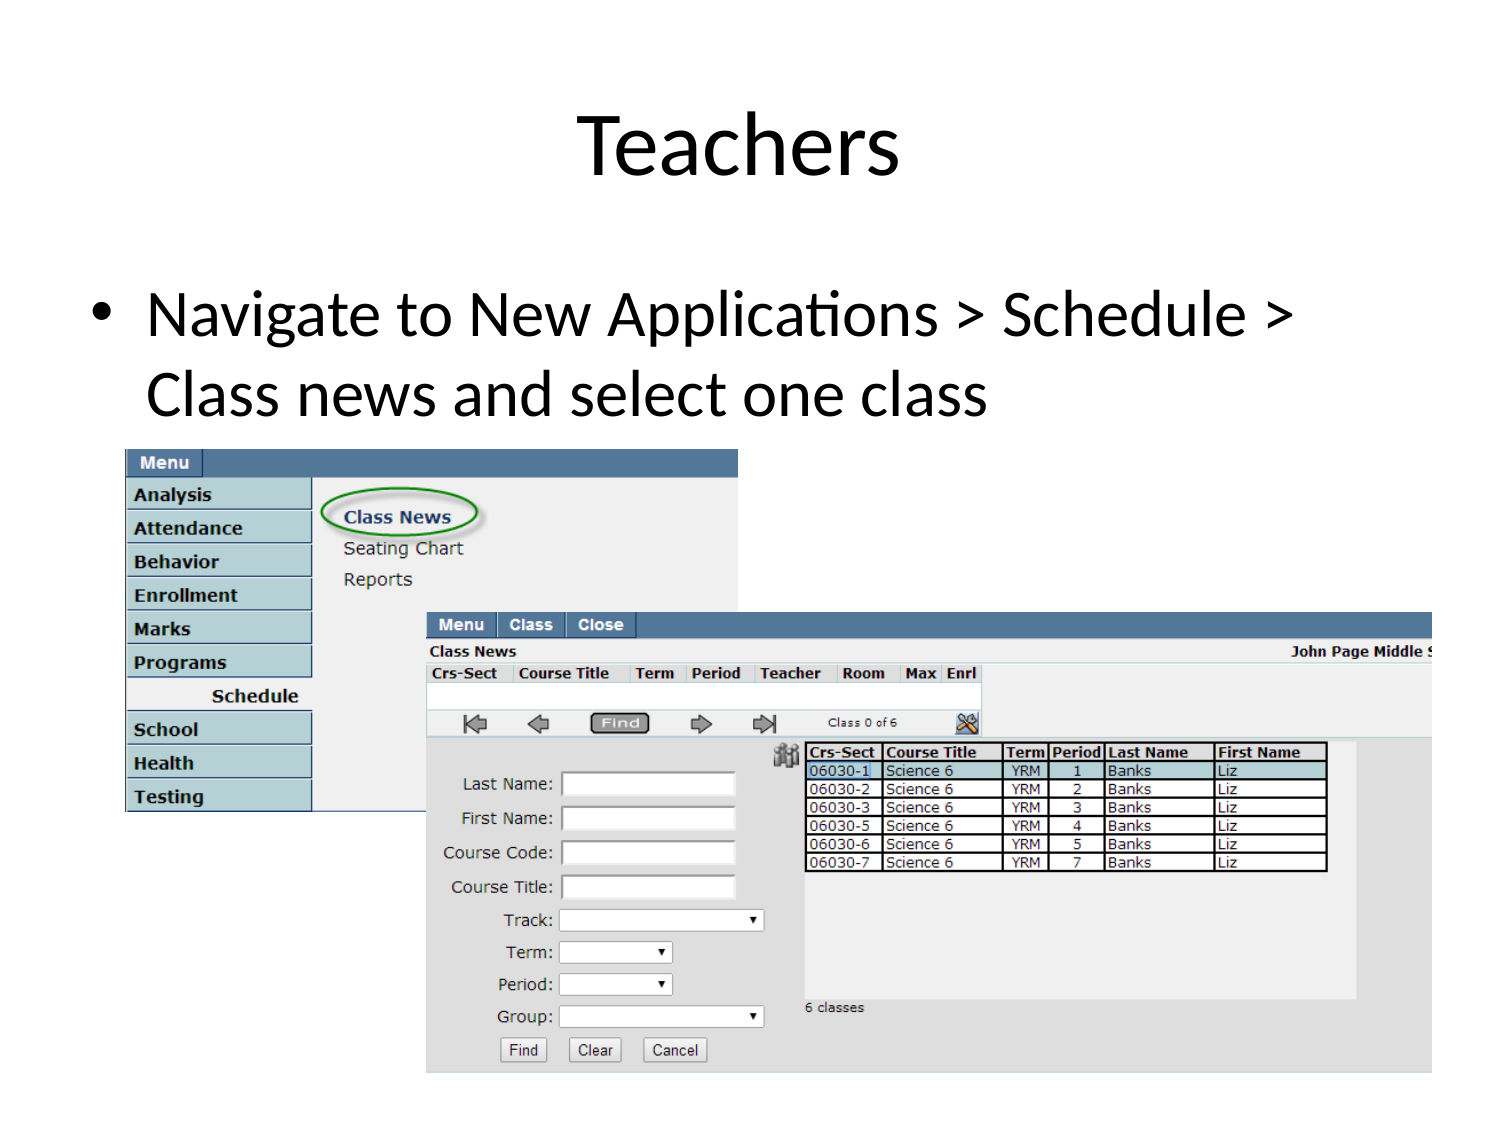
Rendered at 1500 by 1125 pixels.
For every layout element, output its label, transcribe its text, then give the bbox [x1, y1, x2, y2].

title Teachers [75, 45, 1425, 233]
list Navigate to New Applications > Schedule > Class news and select one class [75, 262, 1425, 475]
picture [124, 449, 1433, 1074]
